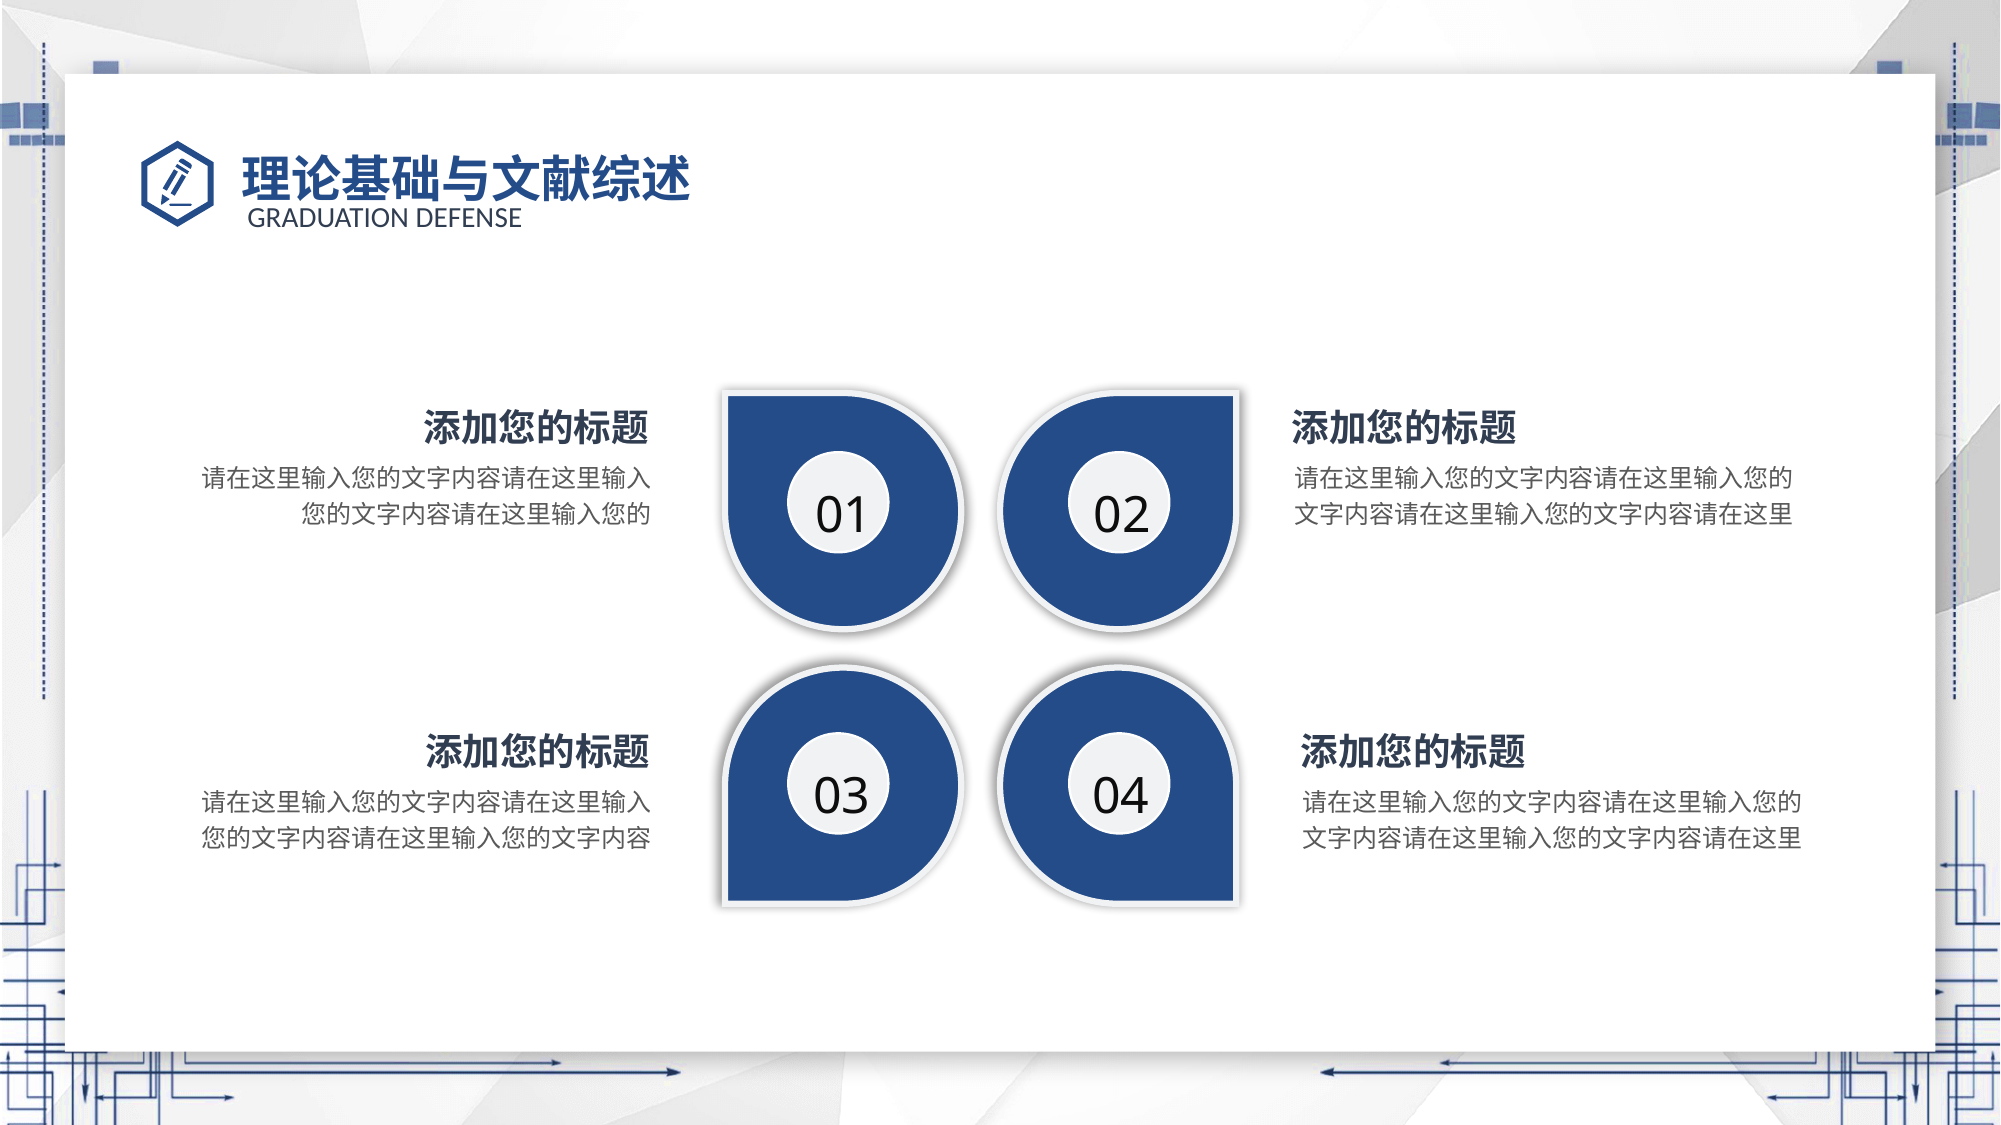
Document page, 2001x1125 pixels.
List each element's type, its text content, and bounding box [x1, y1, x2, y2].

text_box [1285, 711, 1835, 861]
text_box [170, 387, 667, 537]
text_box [1000, 392, 1237, 630]
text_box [170, 711, 667, 861]
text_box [1000, 667, 1237, 904]
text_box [1276, 387, 1826, 537]
picture [0, 0, 2001, 1125]
title 理论基础与文献综述 [226, 128, 940, 204]
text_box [725, 667, 962, 904]
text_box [725, 392, 962, 630]
